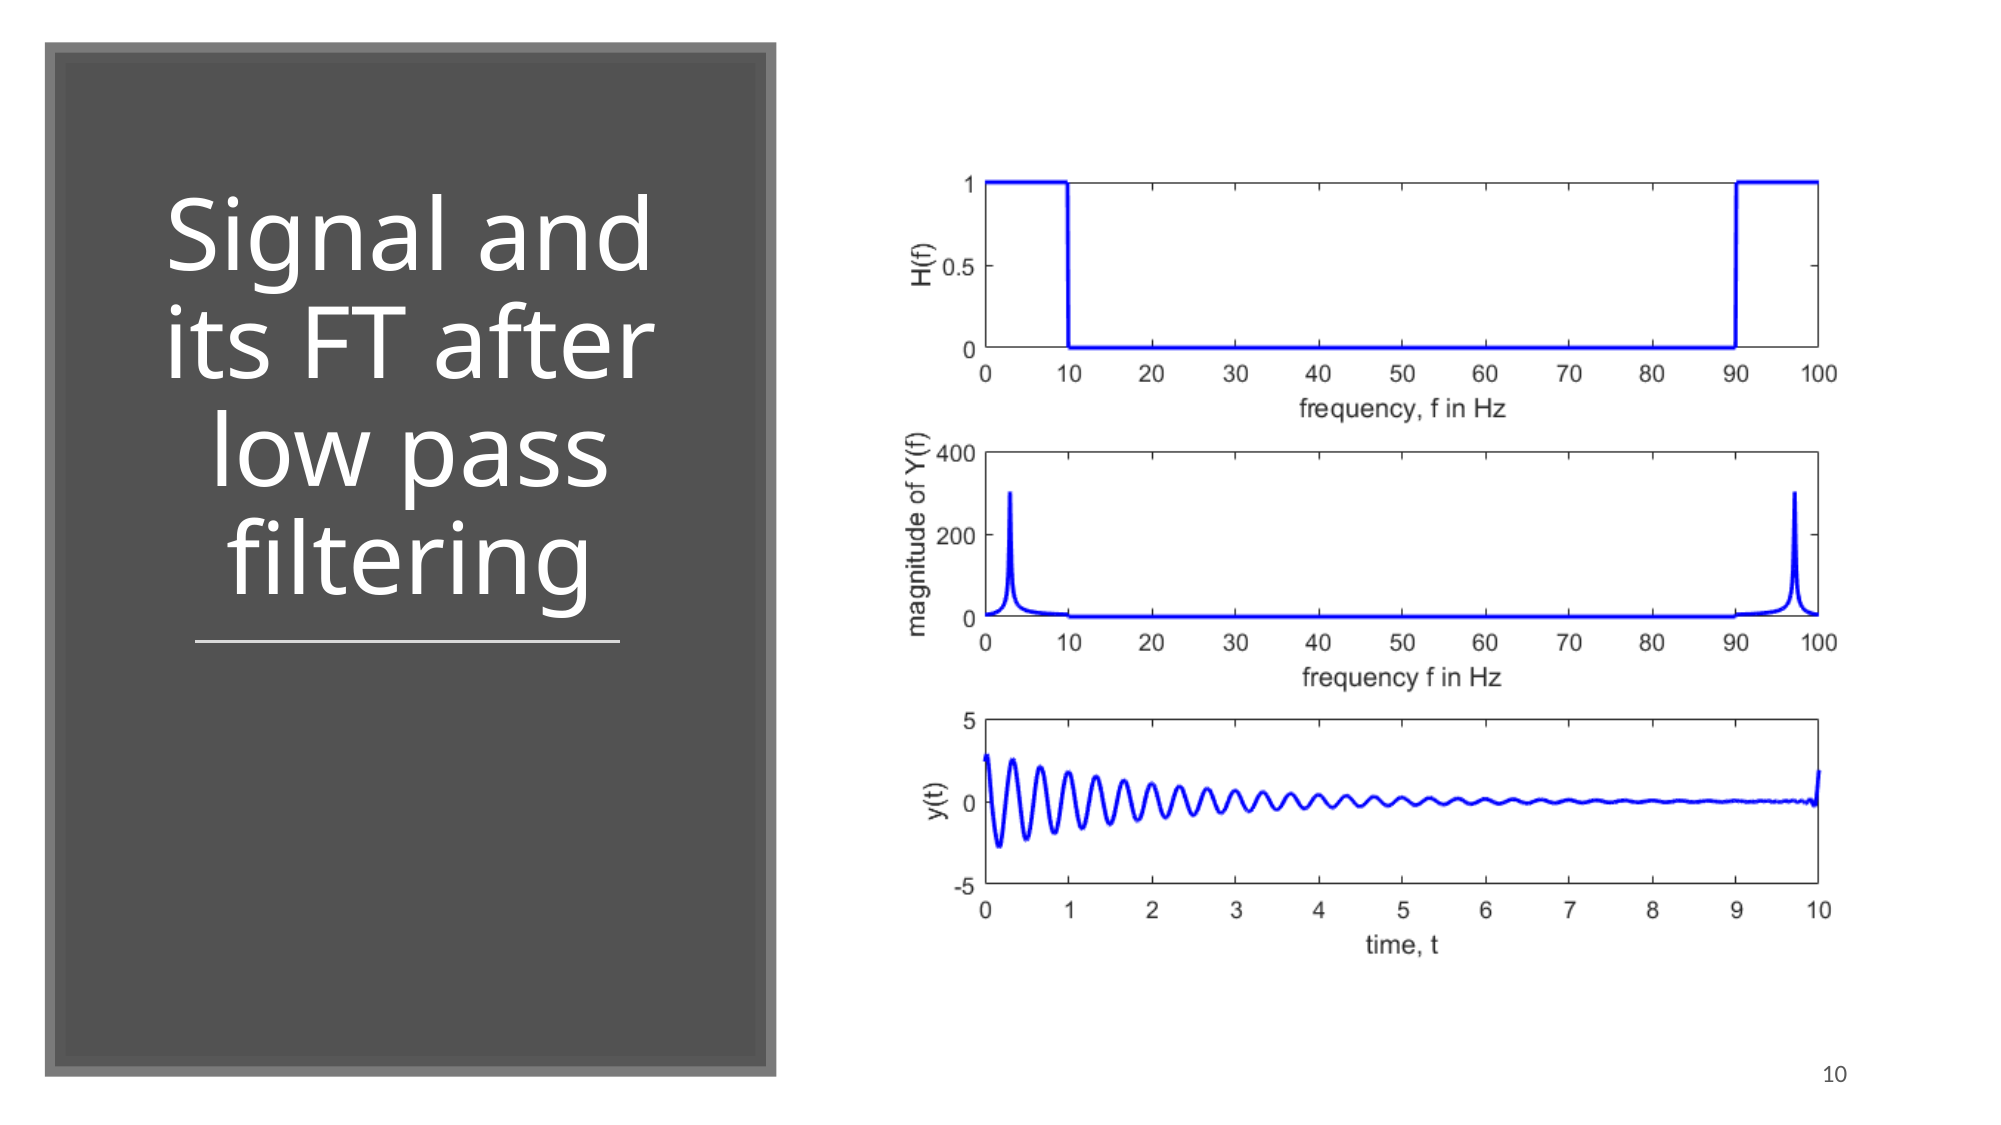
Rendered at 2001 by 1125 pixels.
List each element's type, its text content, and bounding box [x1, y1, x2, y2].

picture [845, 116, 1921, 1010]
text_box [54, 52, 767, 1067]
title Signal and its FT after low pass filtering [110, 149, 711, 624]
slide_number 10 [1638, 1042, 1863, 1103]
